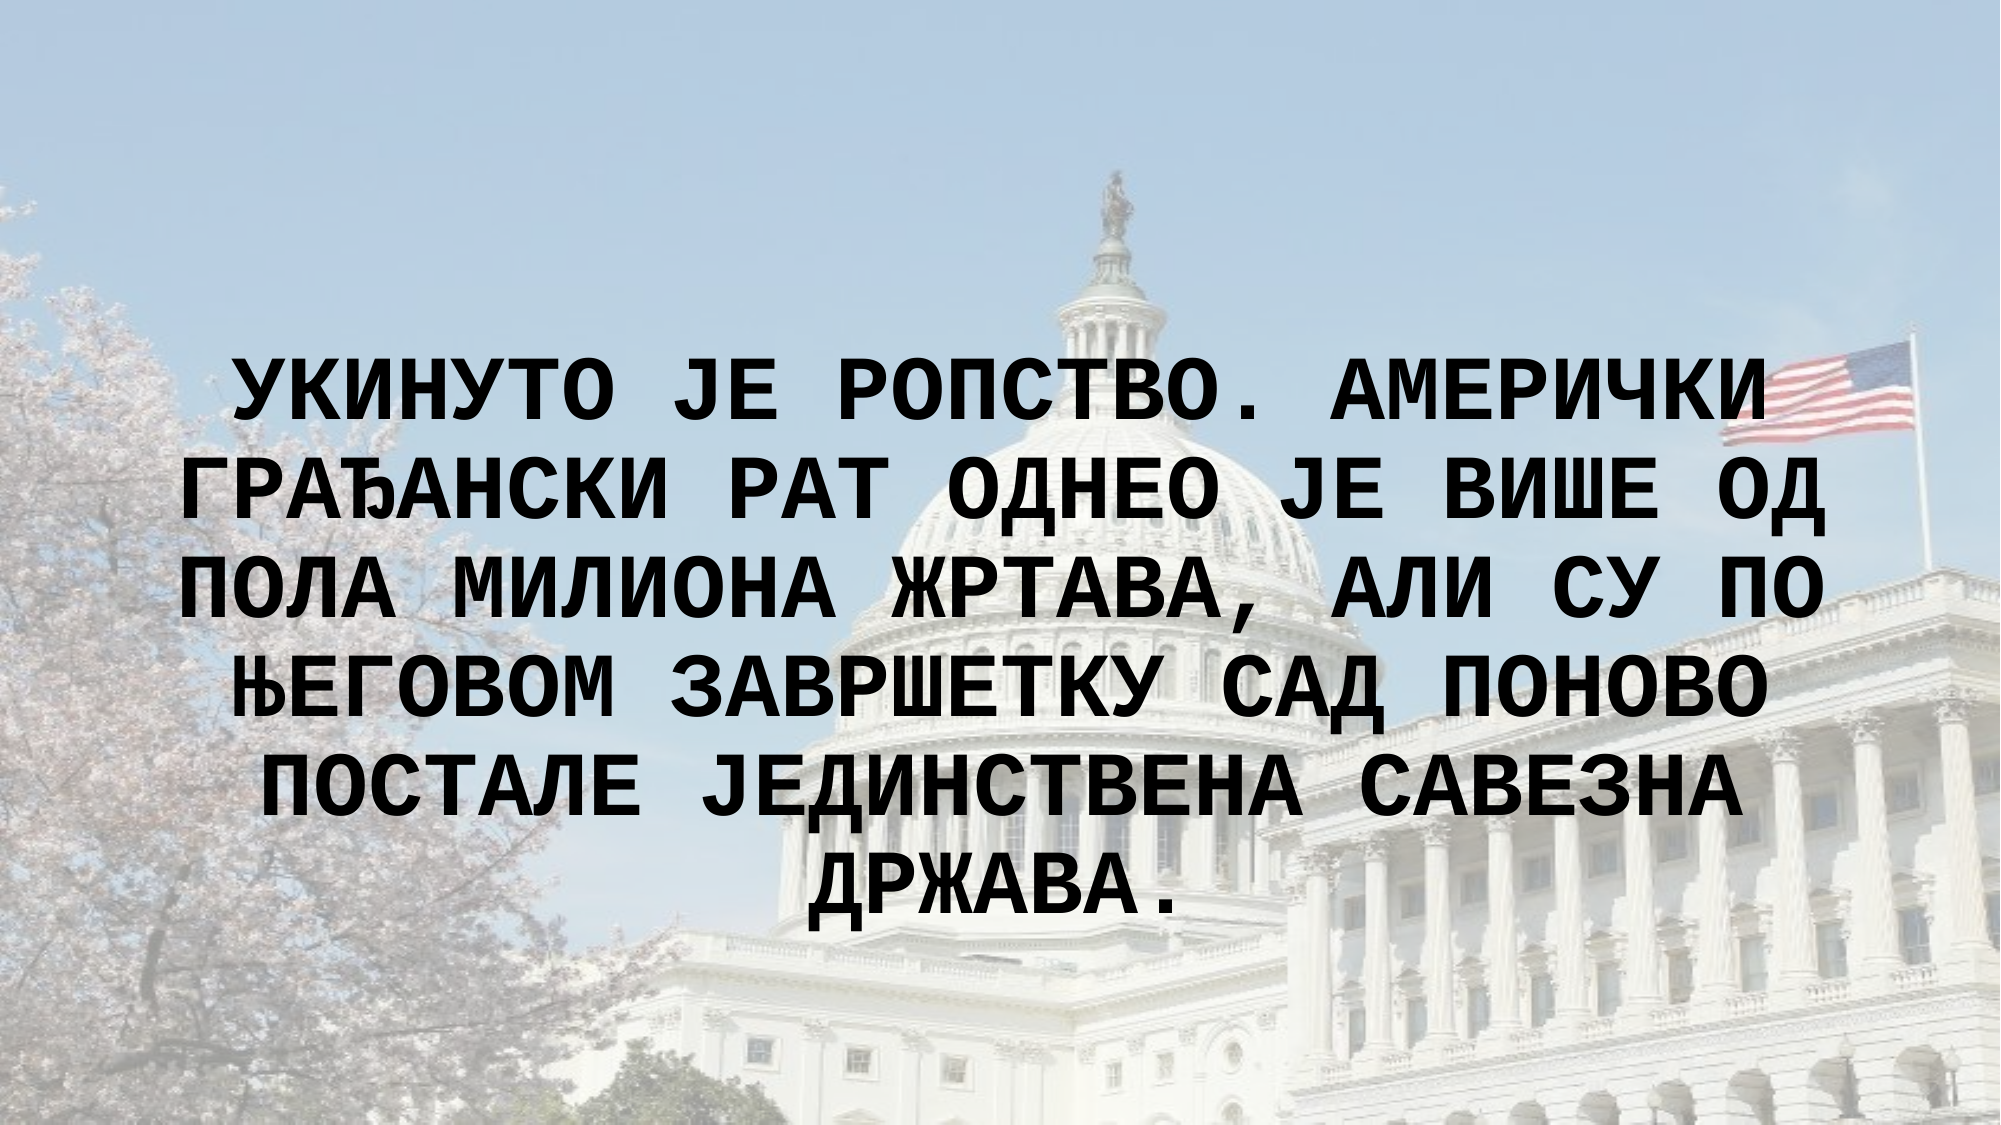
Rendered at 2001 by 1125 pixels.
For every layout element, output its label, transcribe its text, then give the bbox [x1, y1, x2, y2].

title УКИНУТО ЈЕ РОПСТВО. АМЕРИЧКИ ГРАЂАНСКИ РАТ ОДНЕО ЈЕ ВИШЕ ОД ПОЛА МИЛИОНА ЖРТАВА, АЛИ СУ ПО ЊЕГОВОМ ЗАВРШЕТКУ САД ПОНОВО ПОСТАЛЕ ЈЕДИНСТВЕНА САВЕЗНА ДРЖАВА. [109, 271, 1893, 1003]
